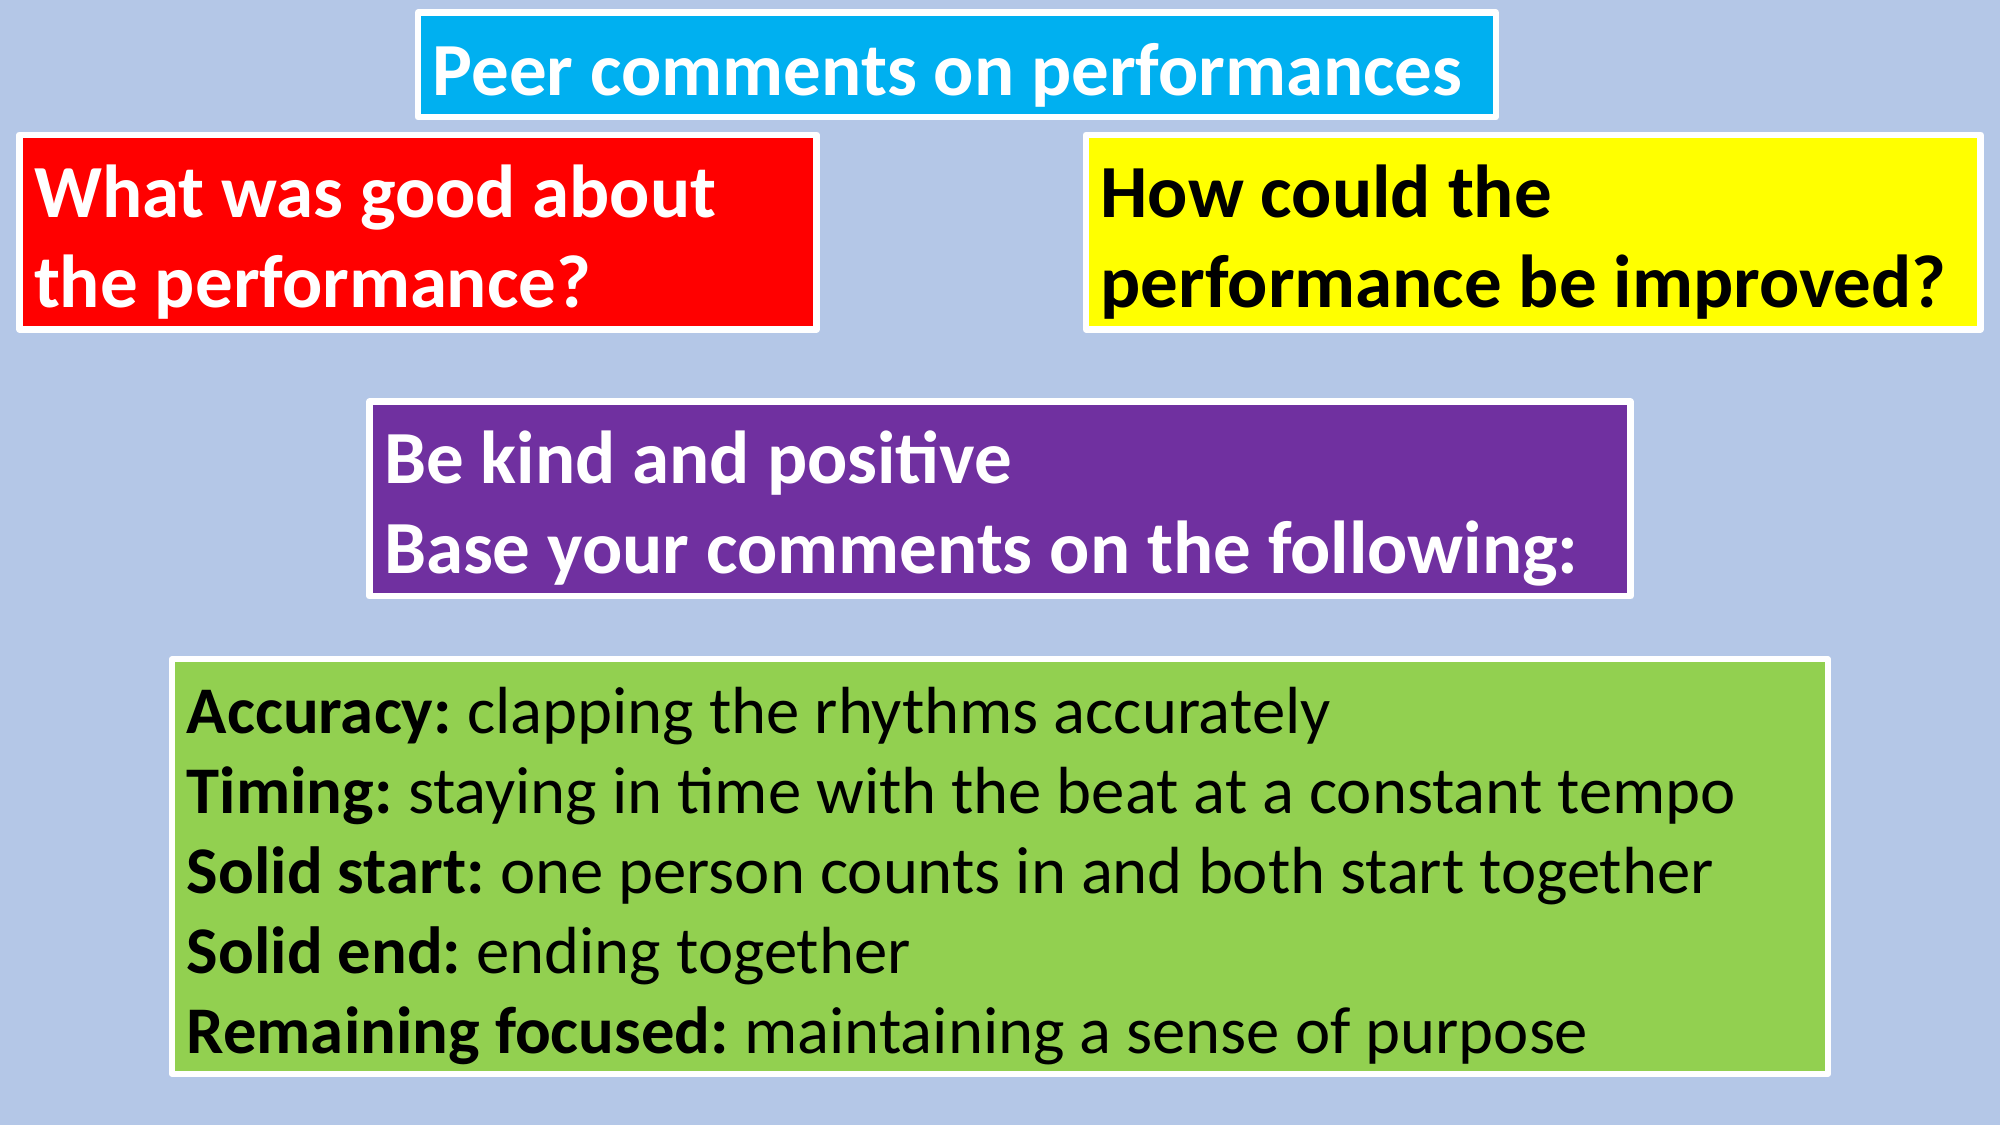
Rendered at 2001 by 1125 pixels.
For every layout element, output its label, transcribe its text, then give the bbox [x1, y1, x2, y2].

text_box Be kind and positive Base your comments on the following: [369, 401, 1631, 597]
text_box Accuracy: clapping the rhythms accurately Timing: staying in time with the beat at a constant tempo Solid start: one person counts in and both start together Solid end: ending together Remaining focused: maintaining a sense of purpose [172, 659, 1828, 1074]
text_box How could the performance be improved? [1085, 134, 1981, 330]
text_box What was good about the performance? [19, 134, 817, 330]
text_box Peer comments on performances [417, 12, 1496, 118]
